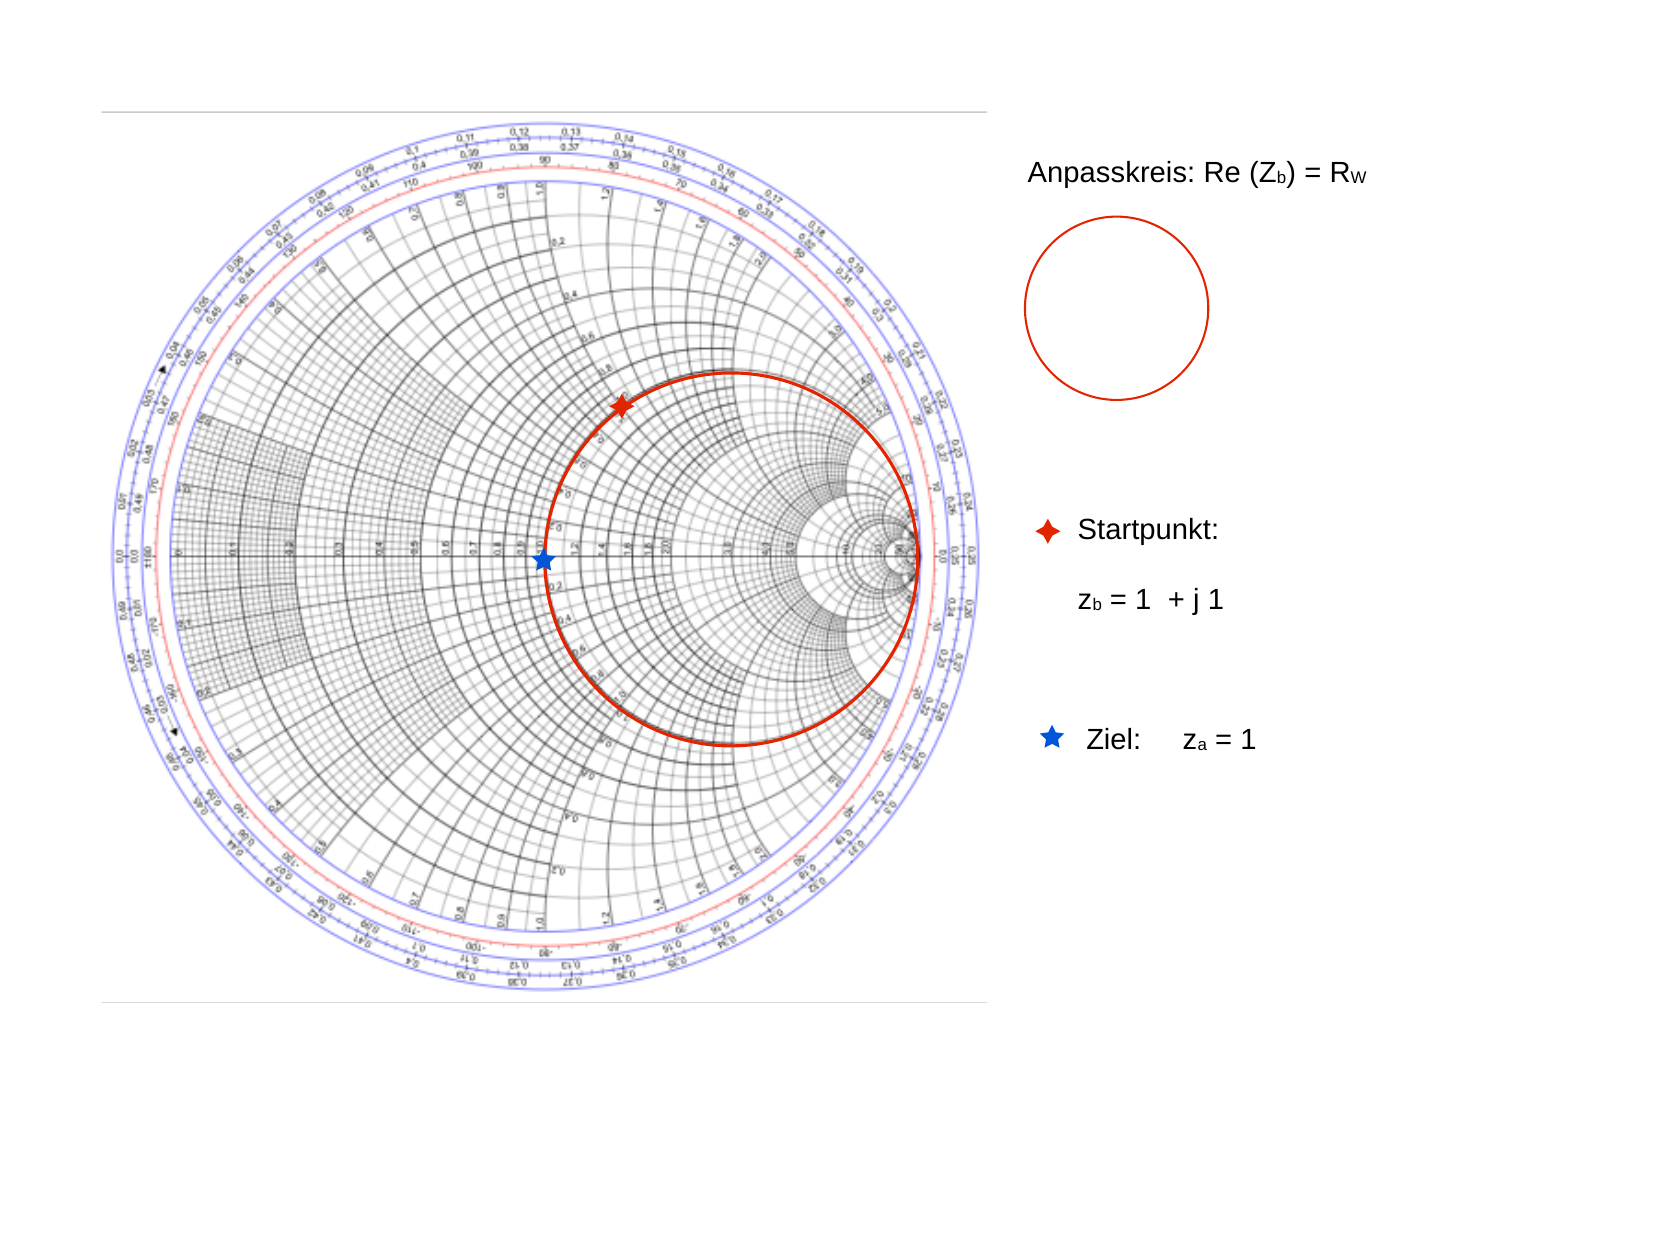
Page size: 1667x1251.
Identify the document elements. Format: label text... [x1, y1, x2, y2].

picture [99, 106, 989, 1014]
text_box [1037, 502, 1234, 623]
text_box Anpasskreis: Re (Zb) = RW [1021, 147, 1543, 195]
text_box [1024, 216, 1209, 400]
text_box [1041, 713, 1265, 762]
